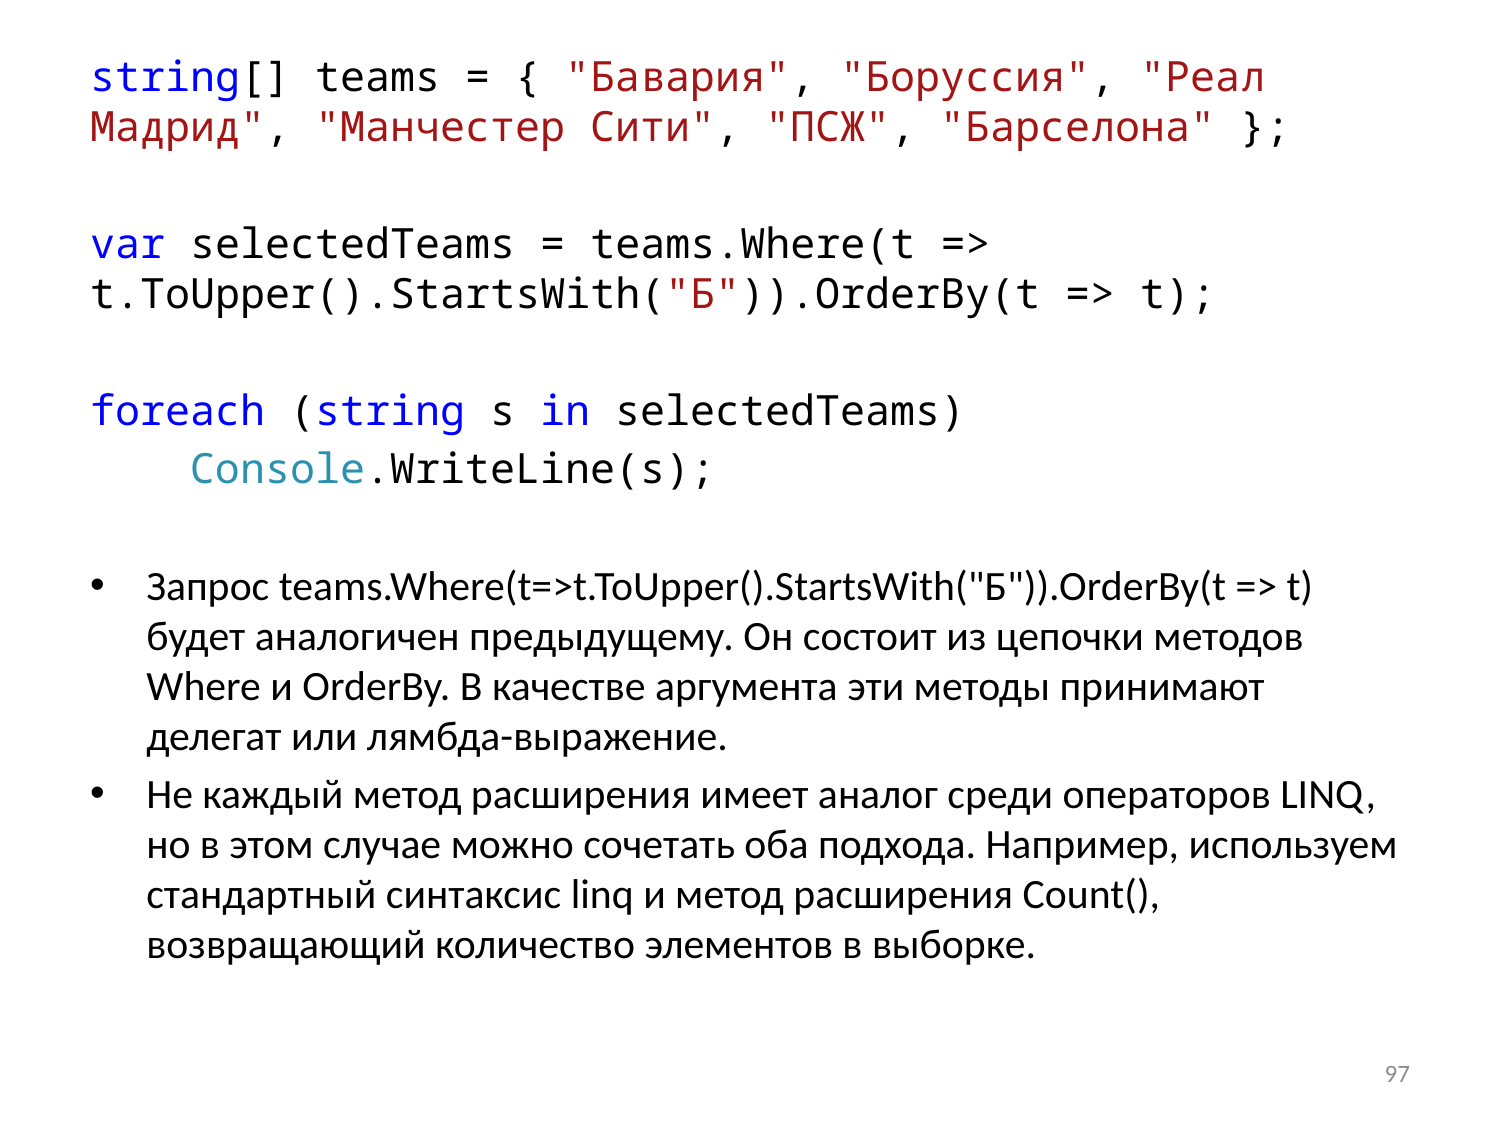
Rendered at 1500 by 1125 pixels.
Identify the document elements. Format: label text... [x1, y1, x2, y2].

list string[] teams = { "Бавария", "Боруссия", "Реал Мадрид", "Манчестер Сити", "ПСЖ", "Барселона" }; var selectedTeams = teams.Where(t => t.ToUpper().StartsWith("Б")).OrderBy(t => t); foreach (string s in selectedTeams) Console.WriteLine(s); Запрос teams.Where(t=>t.ToUpper().StartsWith("Б")).OrderBy(t => t) будет аналогичен предыдущему. Он состоит из цепочки методов Where и OrderBy. В качестве аргумента эти методы принимают делегат или лямбда-выражение. Не каждый метод расширения имеет аналог среди операторов LINQ, но в этом случае можно сочетать оба подхода. Например, используем стандартный синтаксис linq и метод расширения Count(), возвращающий количество элементов в выборке. [75, 42, 1425, 1047]
slide_number 97 [1074, 1042, 1425, 1103]
